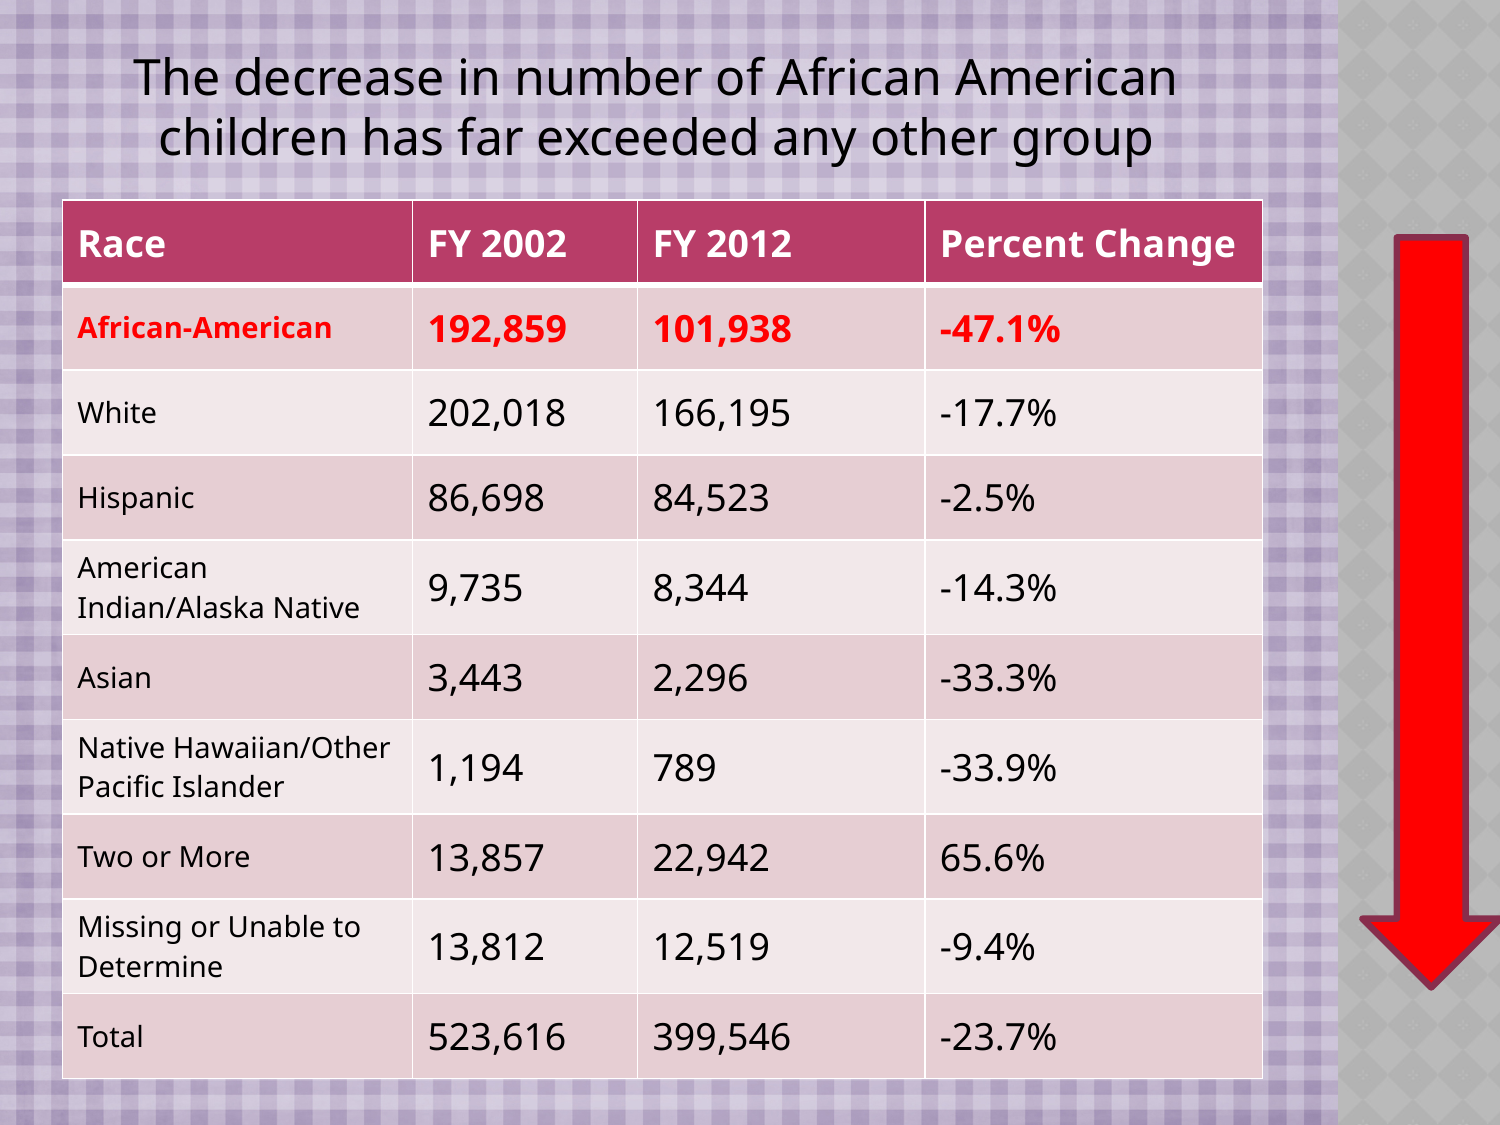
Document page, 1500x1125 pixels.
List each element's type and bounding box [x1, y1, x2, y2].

list [0, 0, 1338, 1125]
text_box [1359, 234, 1500, 991]
